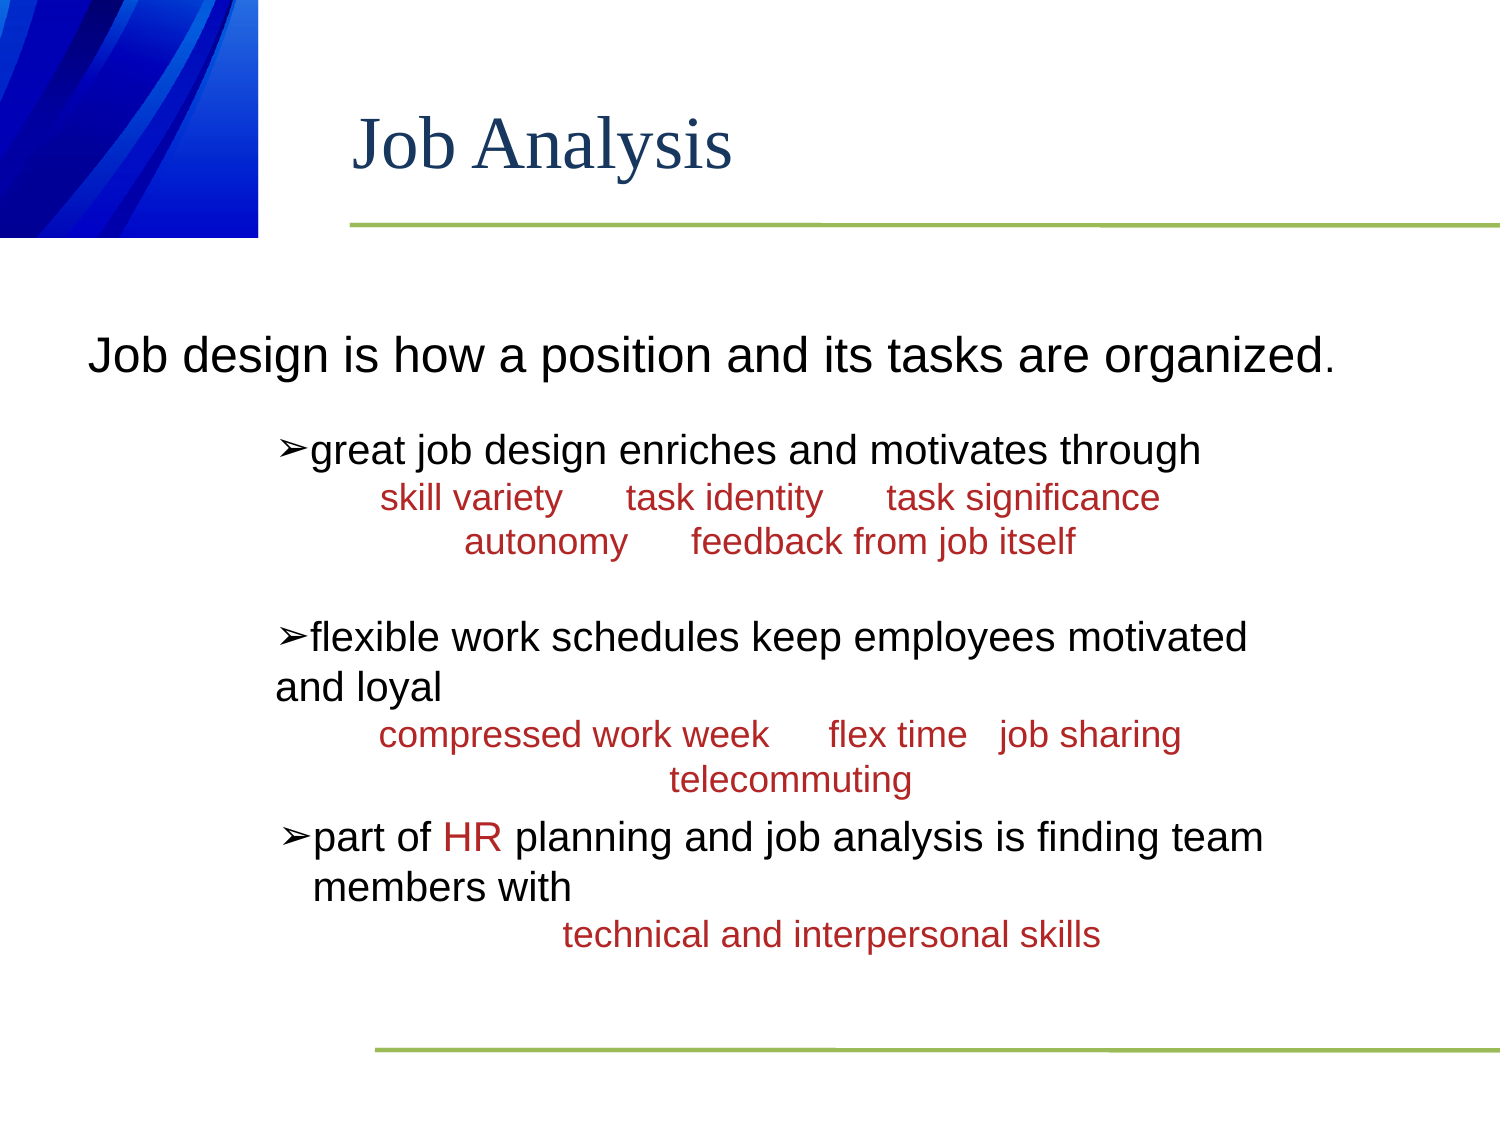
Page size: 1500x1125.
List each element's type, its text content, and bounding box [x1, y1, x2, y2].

title Job Analysis [337, 45, 1425, 233]
picture [0, 0, 259, 238]
slide_number [1074, 1042, 1425, 1103]
text_box Job design is how a position and its tasks are organized. [72, 315, 1353, 390]
text_box flexible work schedules keep employees motivated and loyal compressed work week flex time job sharing telecommuting [260, 602, 1322, 810]
text_box great job design enriches and motivates through skill variety task identity task significance autonomy feedback from job itself [260, 415, 1236, 571]
text_box part of HR planning and job analysis is finding team members with technical and interpersonal skills [263, 802, 1401, 963]
